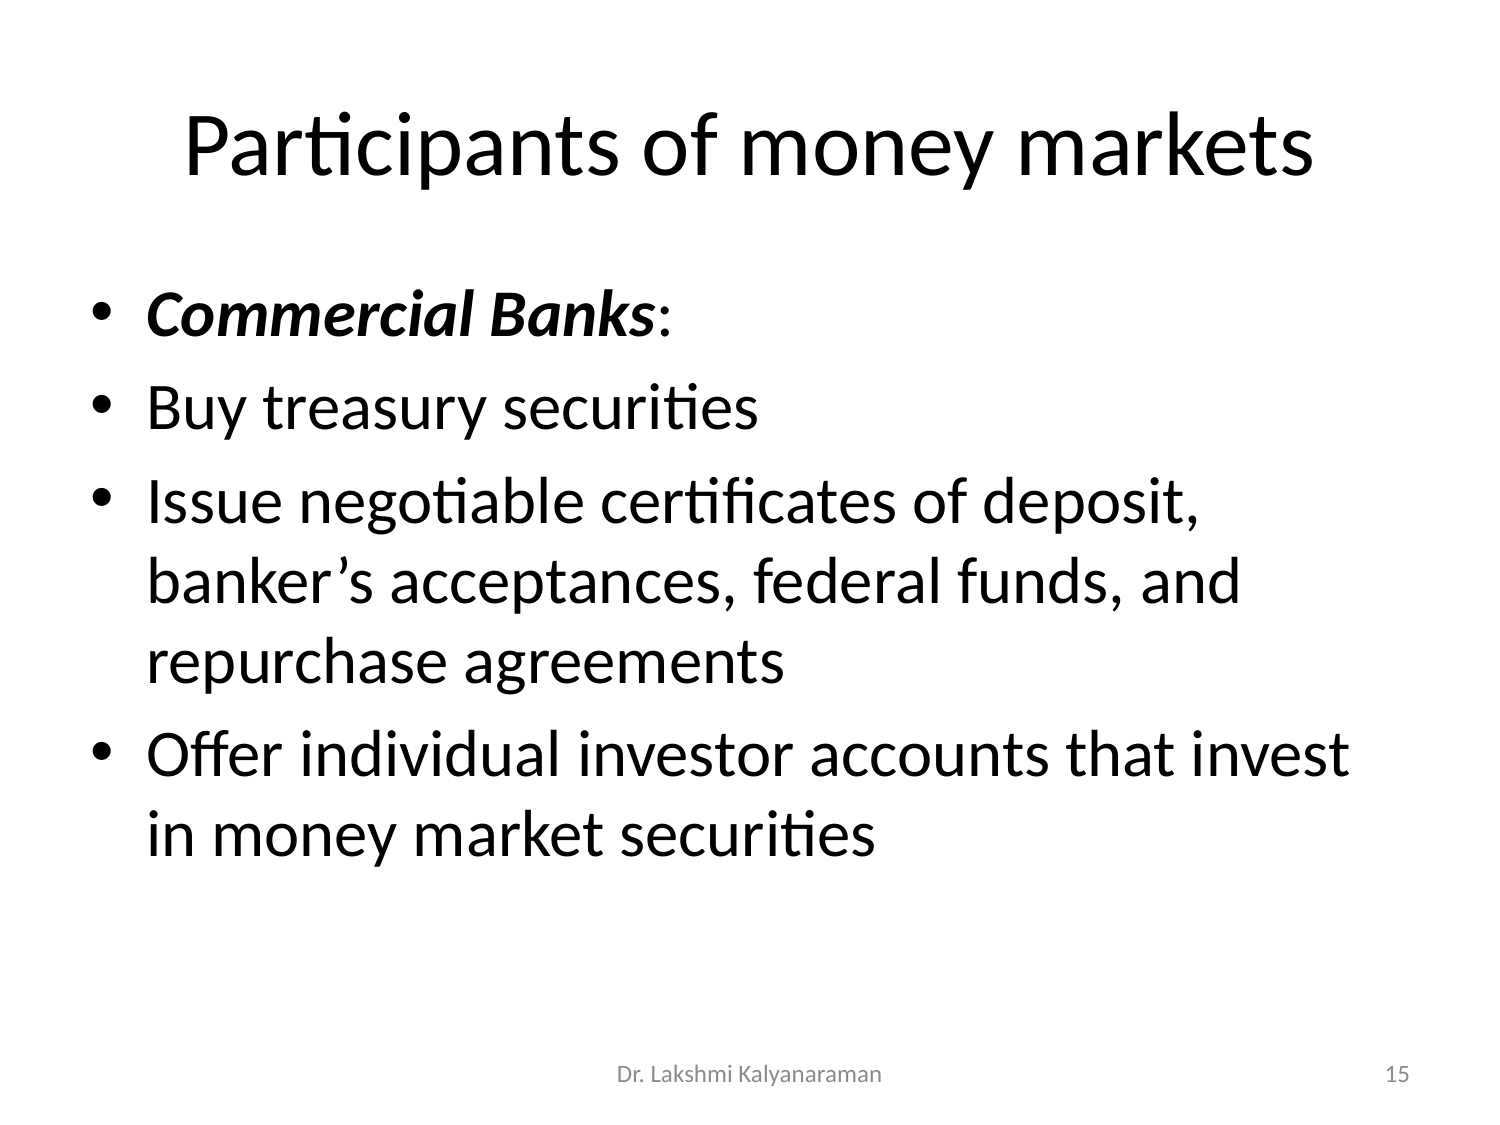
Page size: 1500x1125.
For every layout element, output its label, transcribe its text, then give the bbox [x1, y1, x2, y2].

list Commercial Banks: Buy treasury securities Issue negotiable certificates of deposit, banker’s acceptances, federal funds, and repurchase agreements Offer individual investor accounts that invest in money market securities [75, 262, 1425, 1005]
slide_number 15 [1074, 1042, 1425, 1103]
title Participants of money markets [75, 45, 1425, 233]
footer Dr. Lakshmi Kalyanaraman [512, 1042, 988, 1103]
